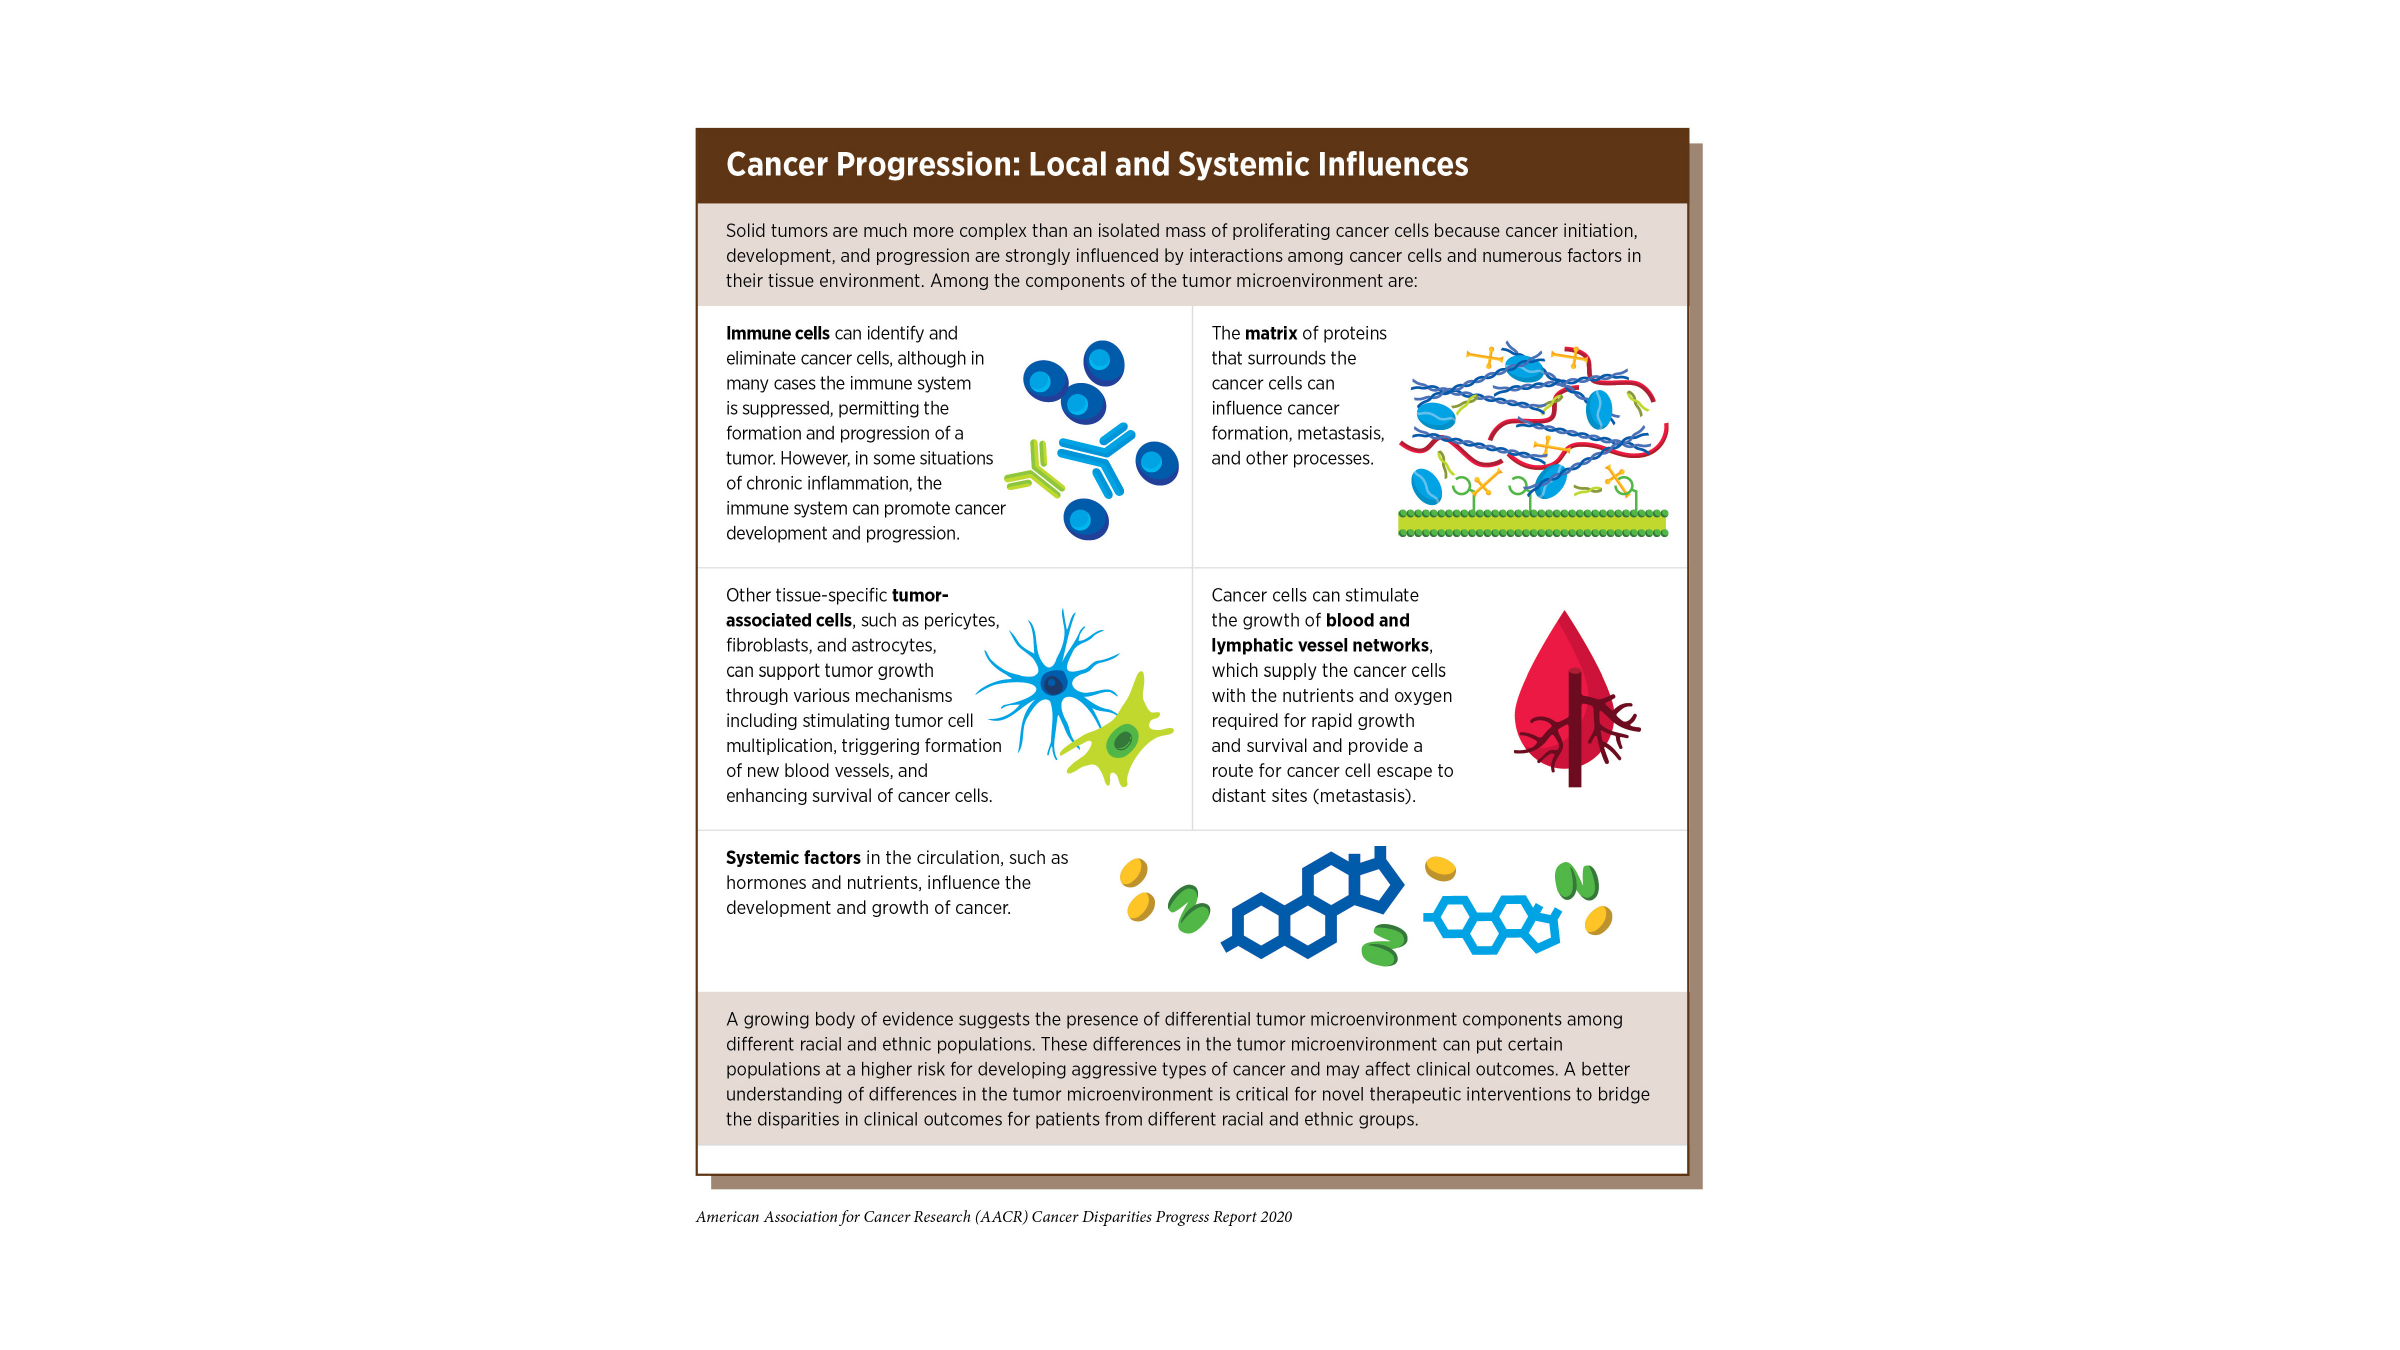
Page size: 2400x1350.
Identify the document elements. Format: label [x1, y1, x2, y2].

picture [688, 116, 1712, 1234]
